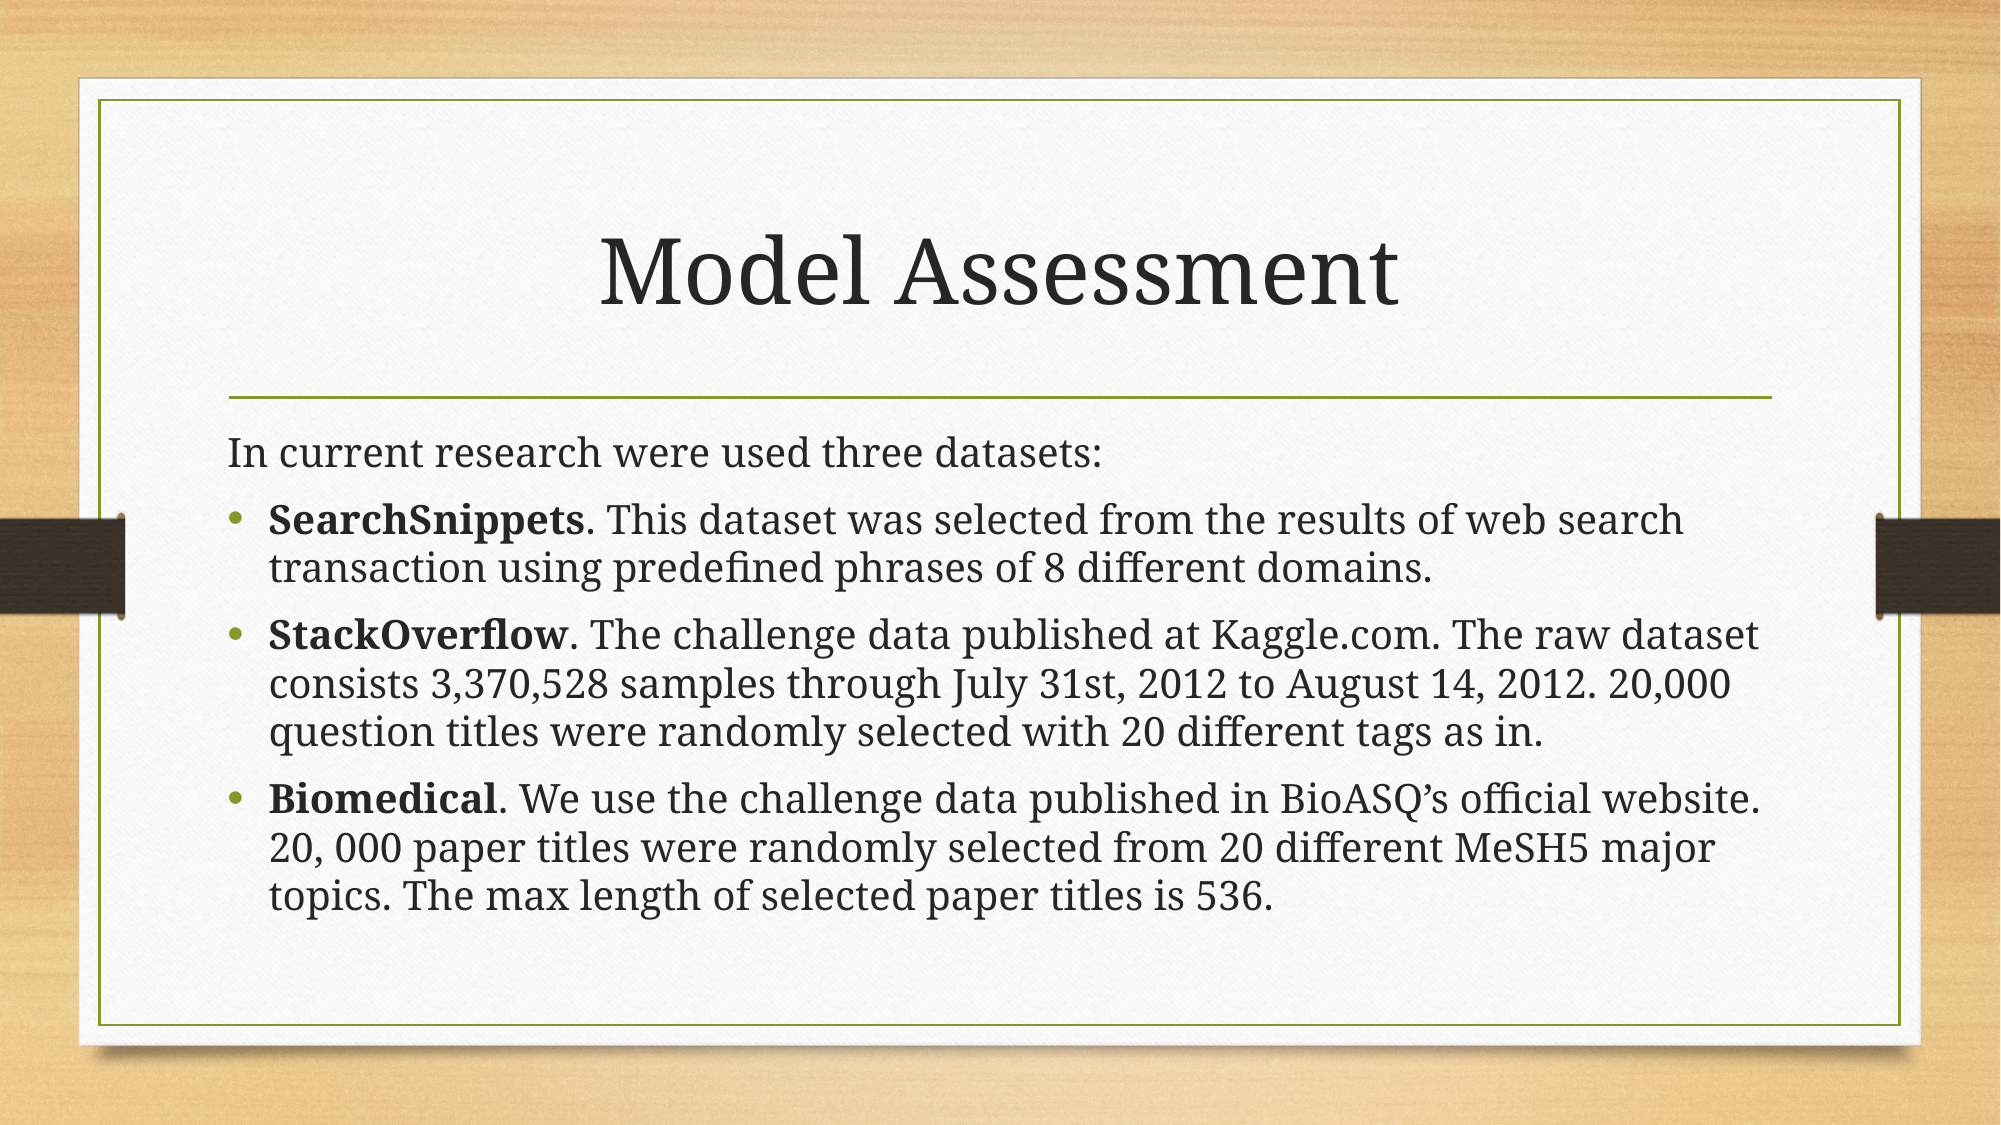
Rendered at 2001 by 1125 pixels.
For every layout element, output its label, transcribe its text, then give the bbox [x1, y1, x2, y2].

title Model Assessment [212, 161, 1788, 375]
list In current research were used three datasets: SearchSnippets. This dataset was selected from the results of web search transaction using predeﬁned phrases of 8 diﬀerent domains. StackOverﬂow. The challenge data published at Kaggle.com. The raw dataset consists 3,370,528 samples through July 31st, 2012 to August 14, 2012. 20,000 question titles were randomly selected with 20 different tags as in. Biomedical. We use the challenge data published in BioASQ’s official website. 20, 000 paper titles were randomly selected from 20 different MeSH5 major topics. The max length of selected paper titles is 536. [212, 419, 1788, 964]
picture [0, 0, 2001, 1125]
